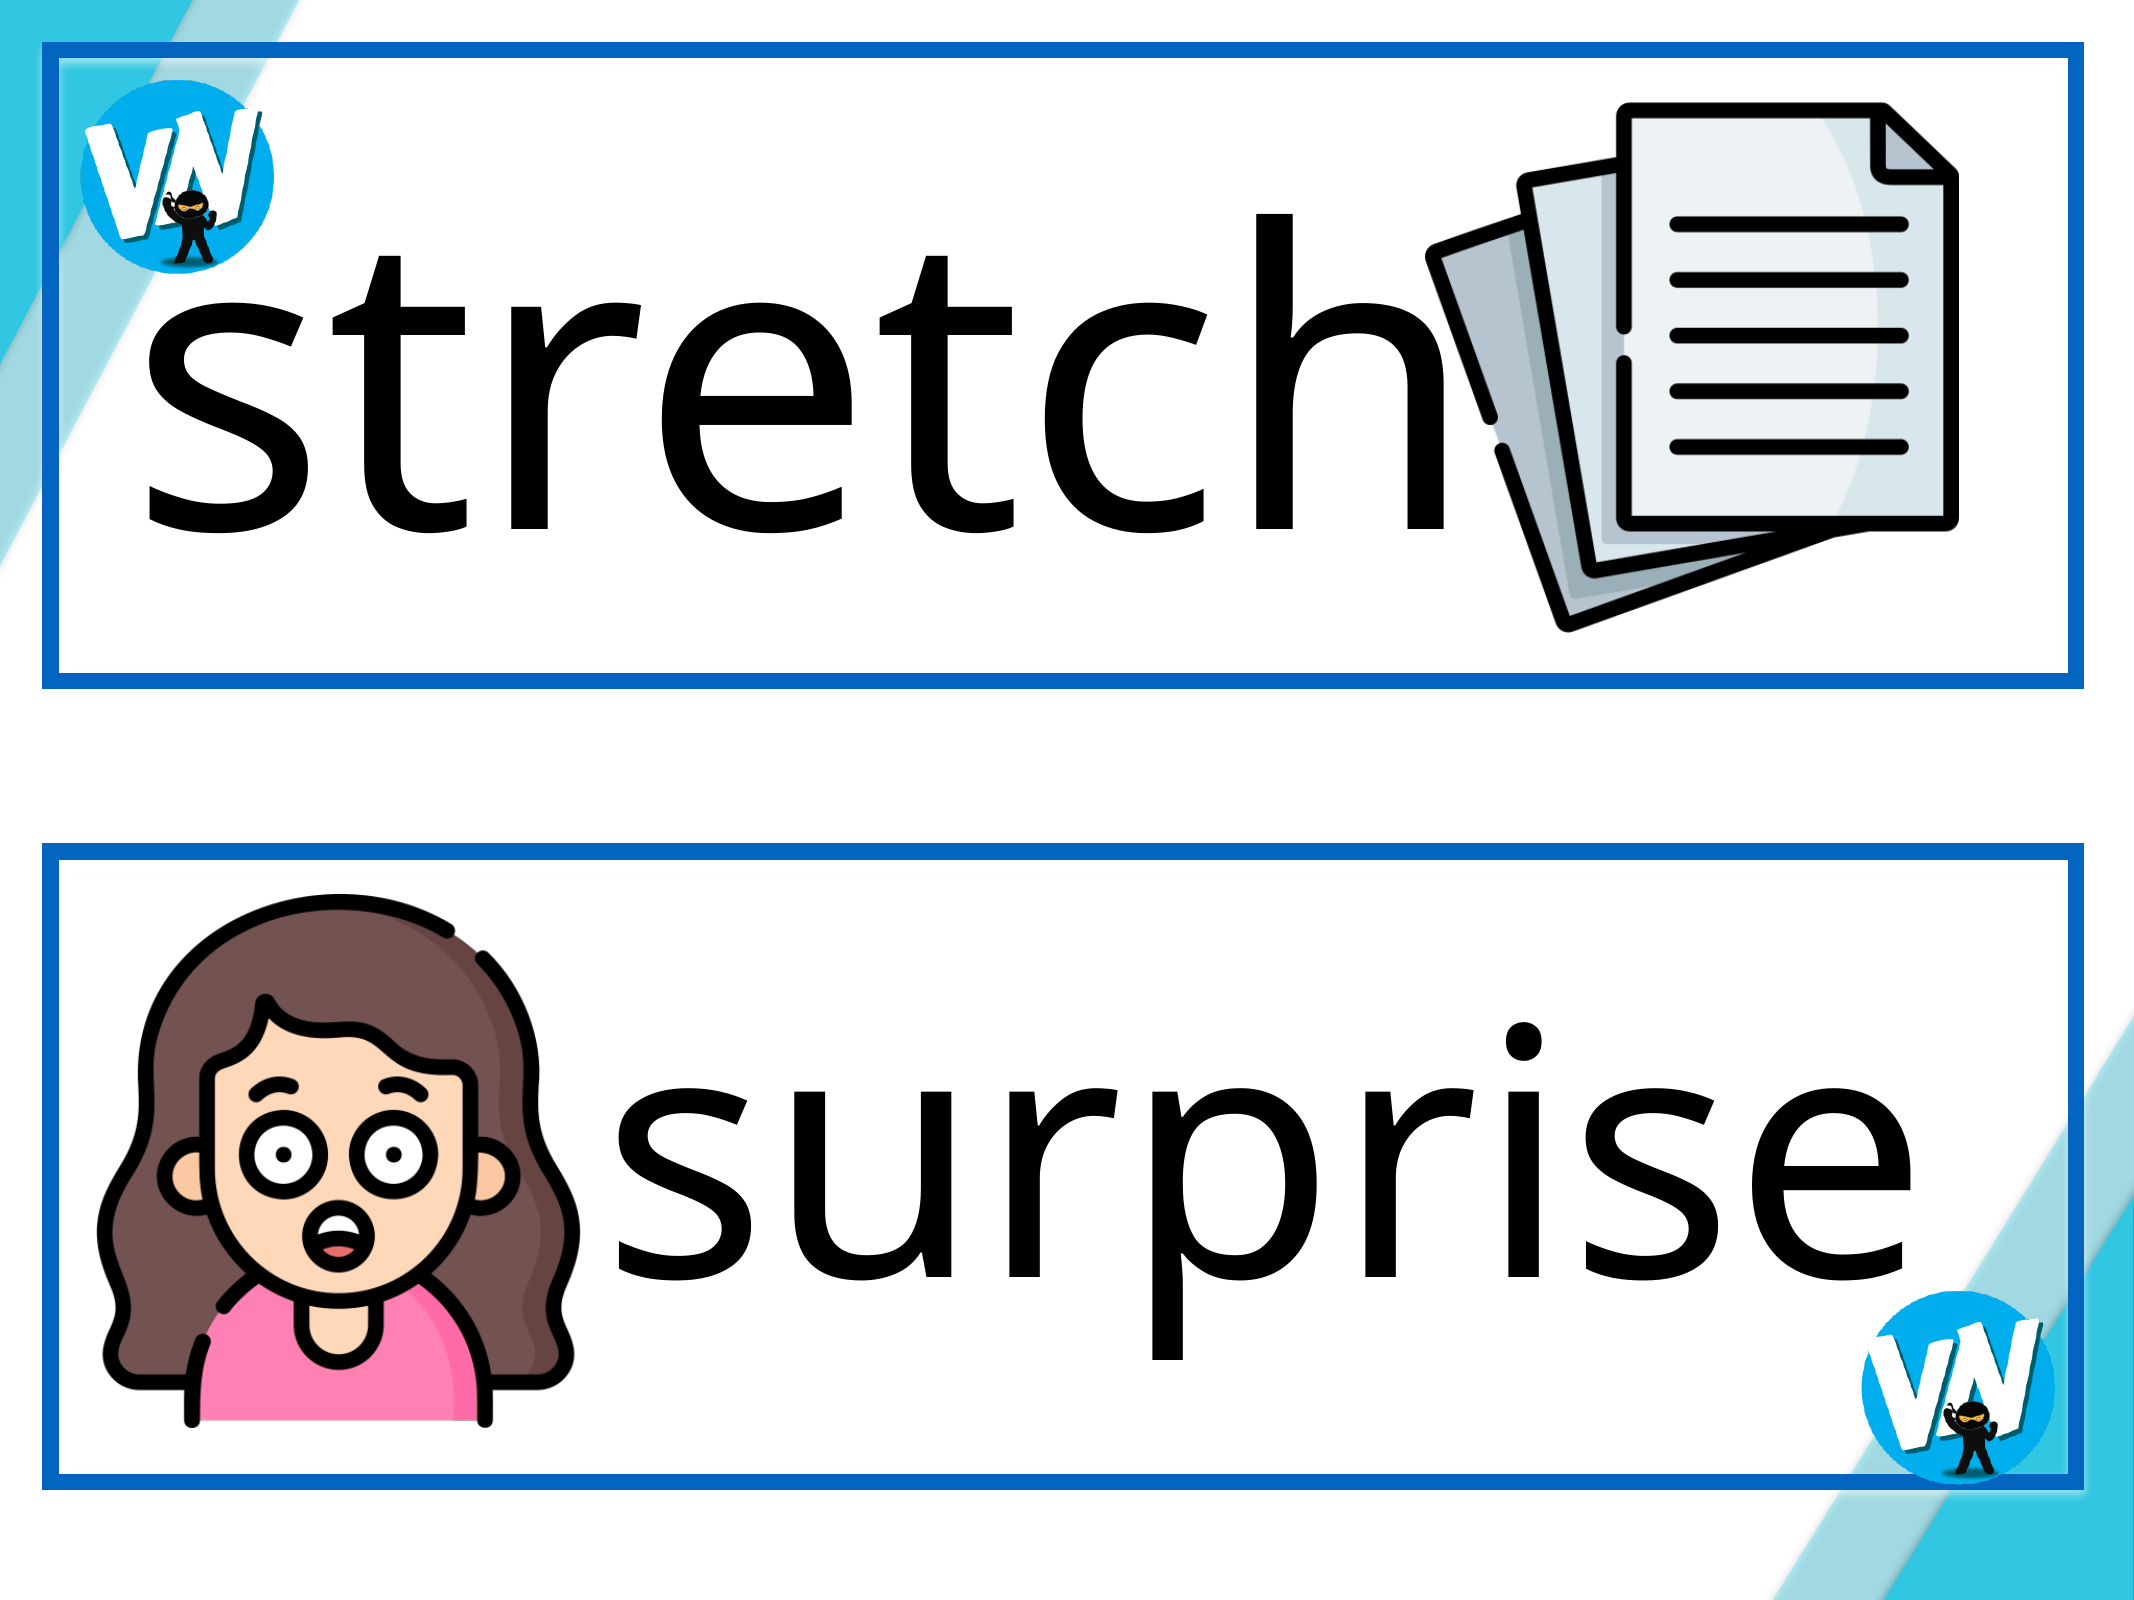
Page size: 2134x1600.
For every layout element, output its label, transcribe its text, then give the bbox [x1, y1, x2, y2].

picture [57, 77, 299, 278]
text_box [90, 283, 1956, 681]
picture [1837, 1288, 2080, 1488]
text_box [1963, 235, 2134, 1600]
text_box stretch [119, 106, 1420, 621]
picture [71, 893, 606, 1428]
picture [1425, 100, 1959, 635]
text_box [90, 1355, 1833, 1483]
text_box surprise [615, 923, 1956, 1355]
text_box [0, 0, 81, 1497]
text_box [90, 851, 1956, 923]
text_box [90, 50, 2076, 227]
